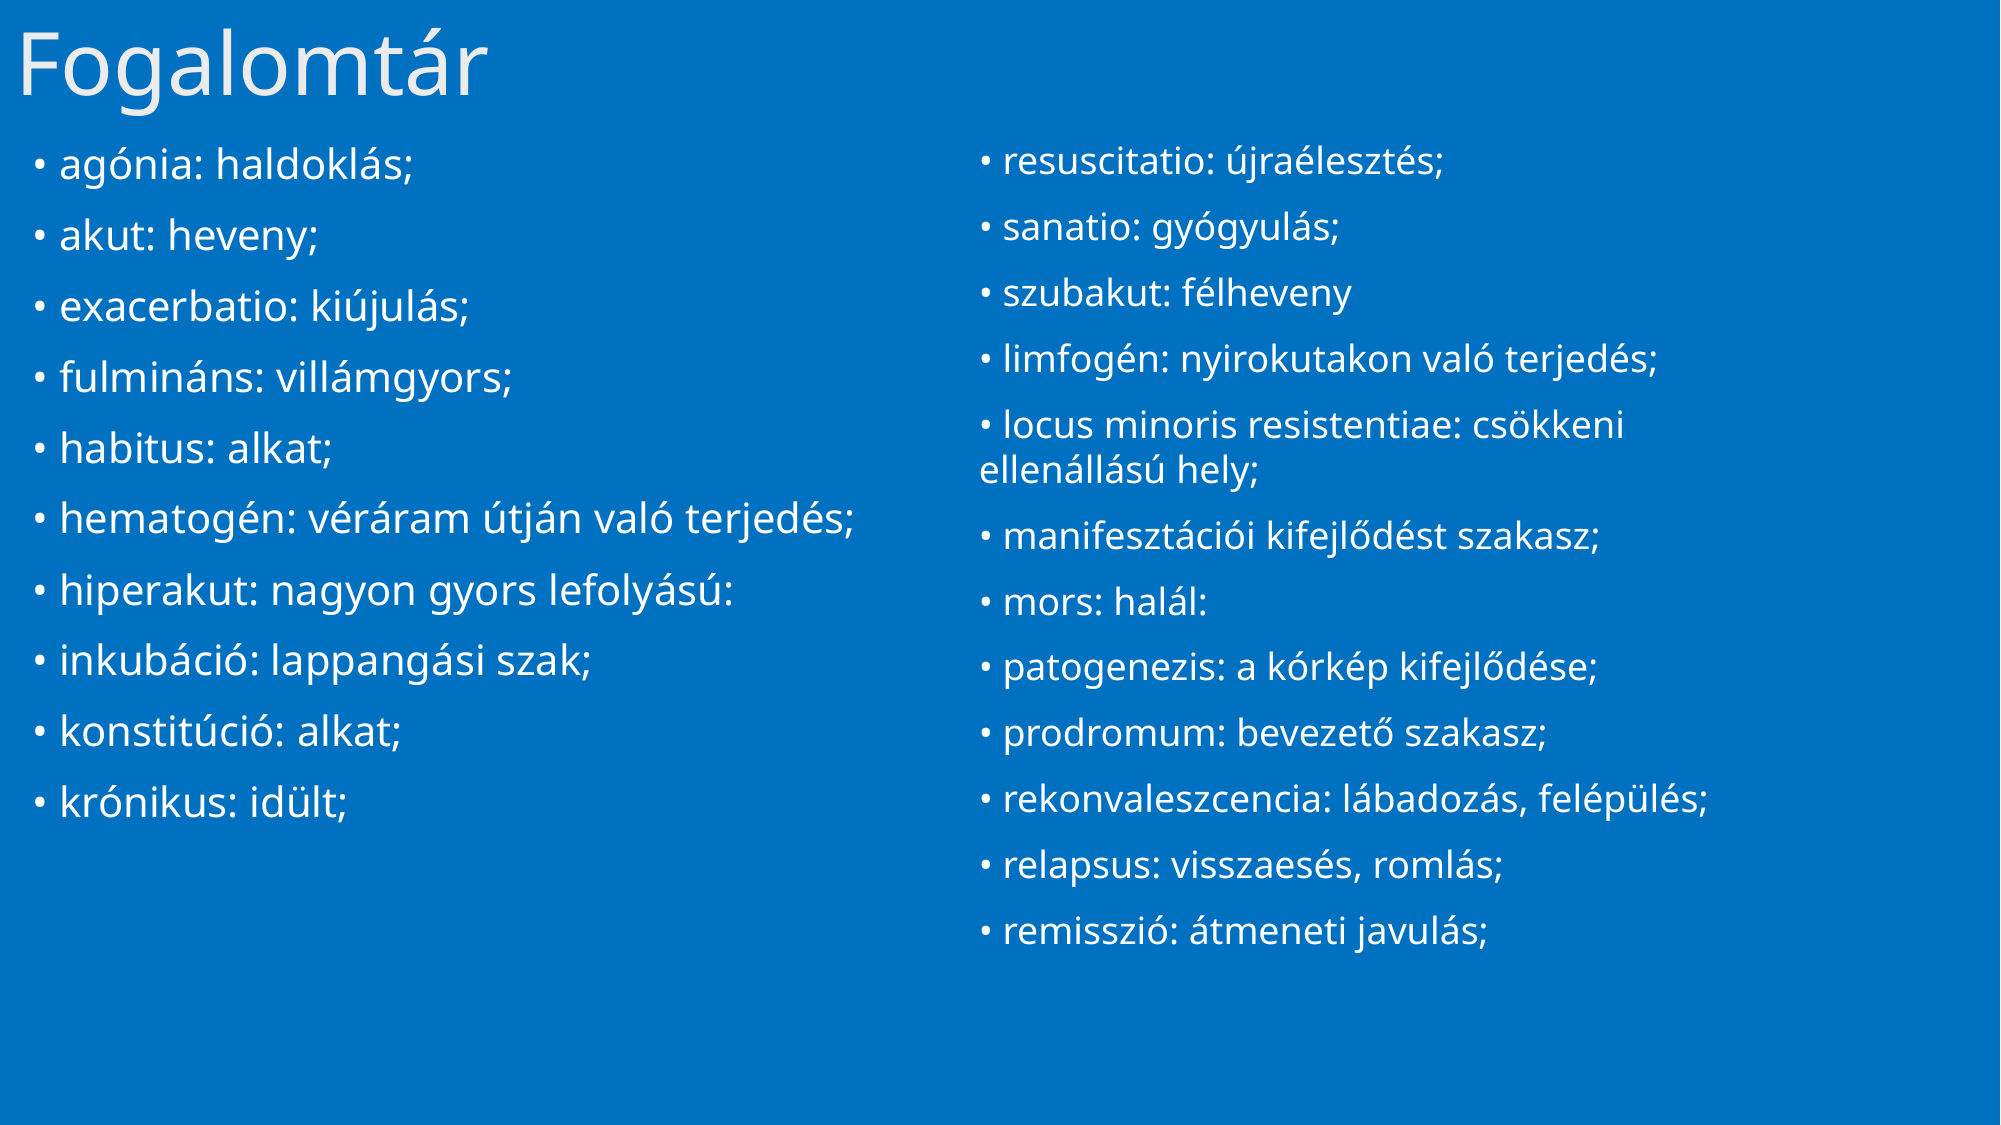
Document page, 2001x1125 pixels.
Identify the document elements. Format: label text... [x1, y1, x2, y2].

text_box • resuscitatio: újraélesztés; • sanatio: gyógyulás; • szubakut: félheveny • limfogén: nyirokutakon való terjedés; • locus minoris resistentiae: csökkeni ellenállású hely; • manifesztációi kifejlődést szakasz; • mors: halál: • patogenezis: a kórkép kifejlődése; • prodromum: bevezető szakasz; • rekonvaleszcencia: lábadozás, felépülés; • relapsus: visszaesés, romlás; • remisszió: átmeneti javulás; [963, 130, 1807, 1025]
title Fogalomtár [0, 0, 1543, 123]
list • agónia: haldoklás; • akut: heveny; • exacerbatio: kiújulás; • fulmináns: villámgyors; • habitus: alkat; • hematogén: véráram útján való terjedés; • hiperakut: nagyon gyors lefolyású: • inkubáció: lappangási szak; • konstitúció: alkat; • krónikus: idült; [17, 130, 898, 1108]
